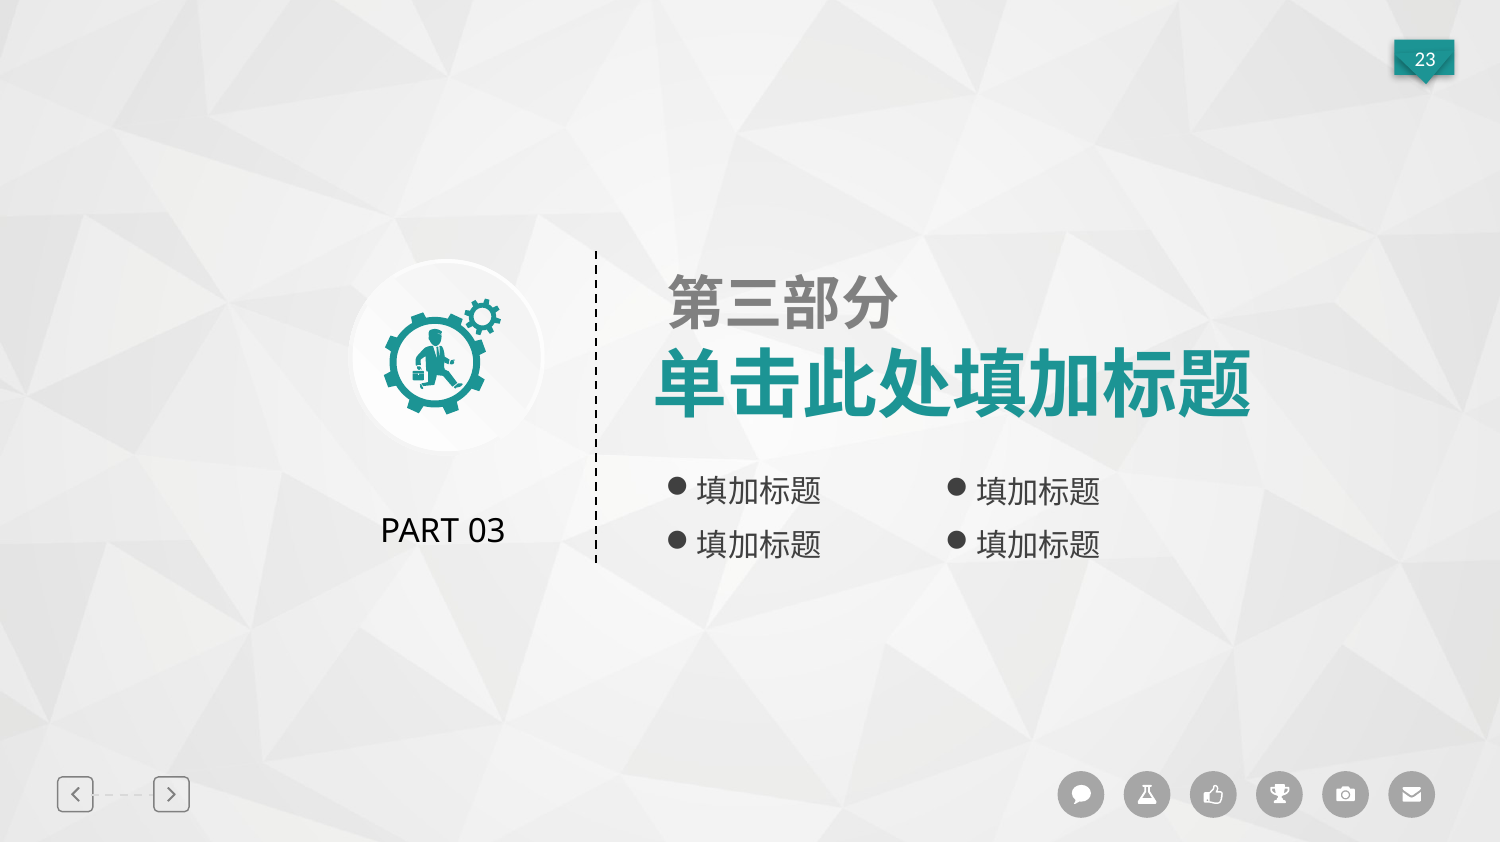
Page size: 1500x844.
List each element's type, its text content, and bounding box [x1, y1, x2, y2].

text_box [1321, 770, 1370, 819]
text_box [1388, 770, 1436, 819]
text_box 填加标题 [665, 525, 945, 563]
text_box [1123, 770, 1171, 819]
text_box PART 03 [380, 508, 529, 549]
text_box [1189, 770, 1237, 819]
picture [0, 0, 1500, 842]
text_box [348, 258, 545, 456]
text_box 填加标题 [665, 471, 996, 510]
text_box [1057, 770, 1105, 819]
text_box 填加标题 [945, 472, 1275, 510]
text_box 填加标题 [945, 525, 1275, 564]
text_box 第三部分 单击此处填加标题 [637, 259, 1268, 434]
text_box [1255, 770, 1304, 819]
